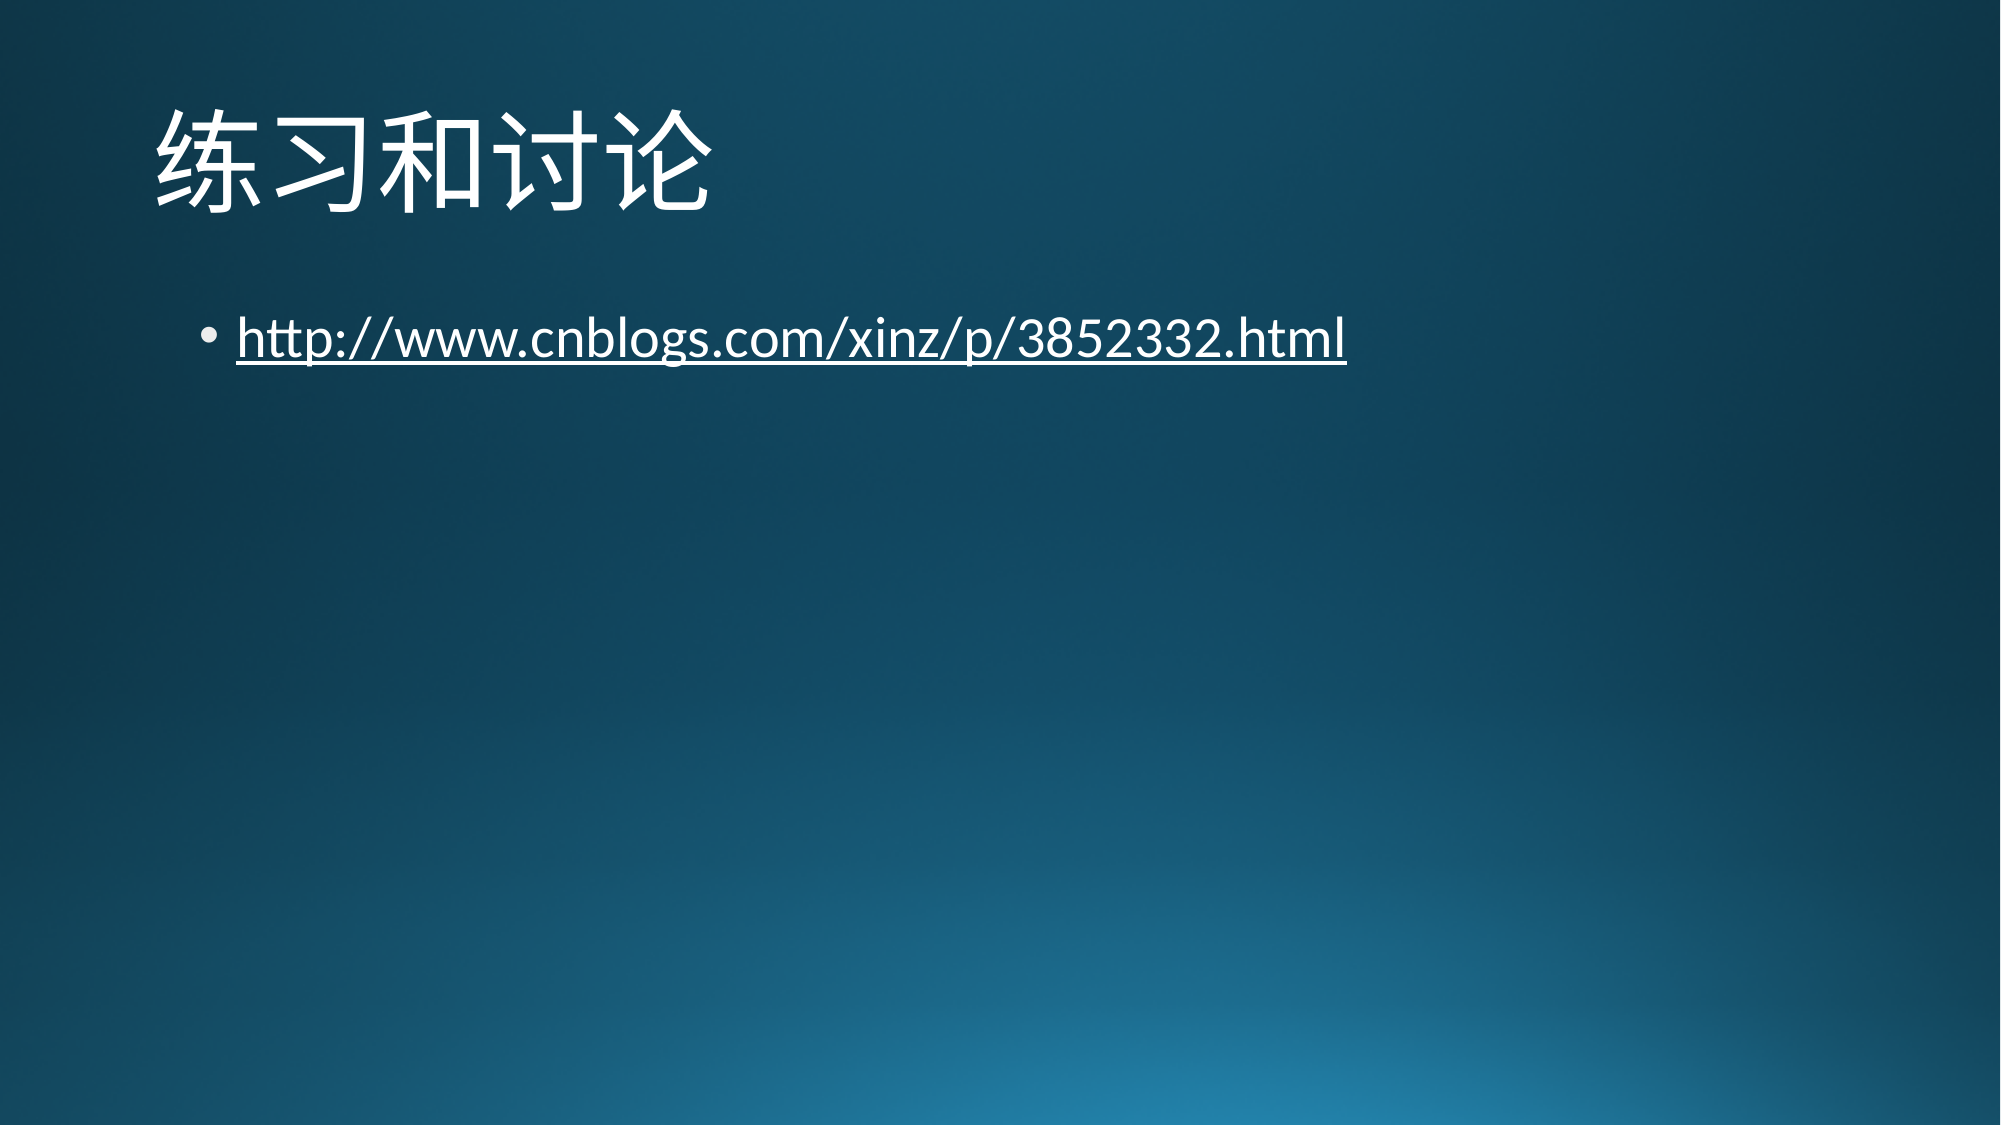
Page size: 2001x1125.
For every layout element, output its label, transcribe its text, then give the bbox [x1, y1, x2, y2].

list http://www.cnblogs.com/xinz/p/3852332.html [183, 299, 1863, 1014]
title 练习和讨论 [137, 59, 1863, 278]
picture [0, 0, 2001, 1125]
